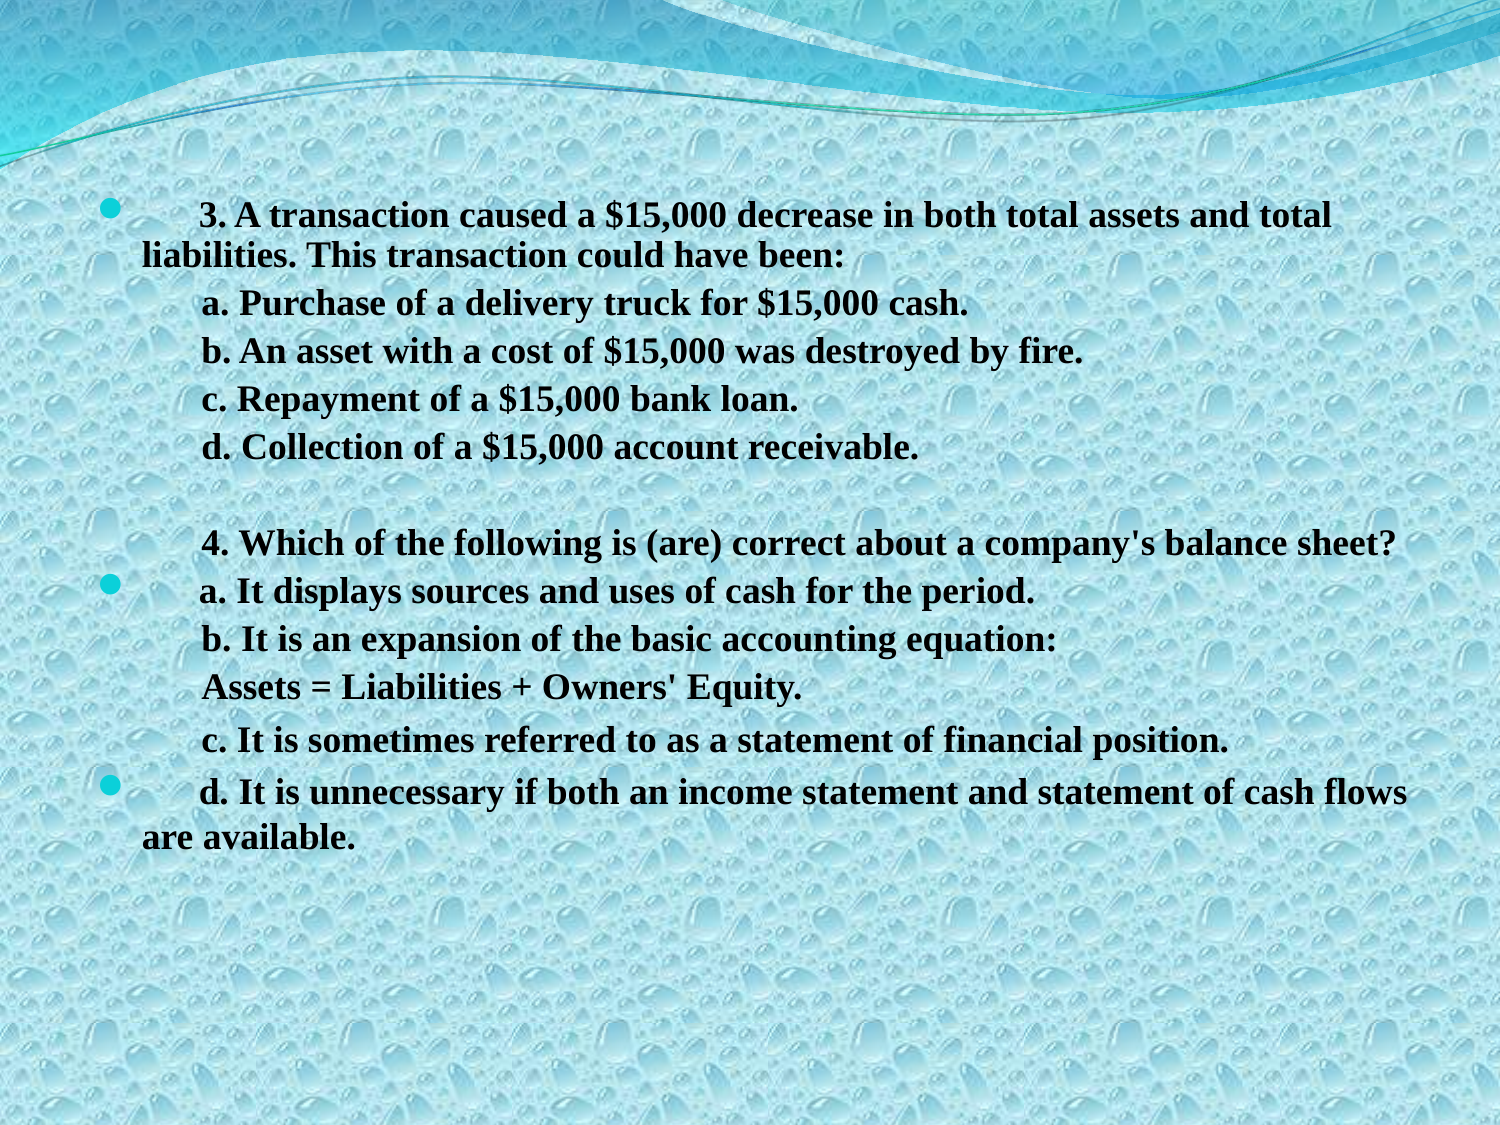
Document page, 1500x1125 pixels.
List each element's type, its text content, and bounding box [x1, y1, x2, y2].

list 3. A transaction caused a $15,000 decrease in both total assets and total liabilities. This transaction could have been: a. Purchase of a delivery truck for $15,000 cash. b. An asset with a cost of $15,000 was destroyed by fire. c. Repayment of a $15,000 bank loan. d. Collection of a $15,000 account receivable. 4. Which of the following is (are) correct about a company's balance sheet? a. It displays sources and uses of cash for the period. b. It is an expansion of the basic accounting equation: Assets = Liabilities + Owners' Equity. c. It is sometimes referred to as a statement of financial position. d. It is unnecessary if both an income statement and statement of cash flows are available. [81, 187, 1433, 1055]
picture [0, 0, 1500, 1125]
